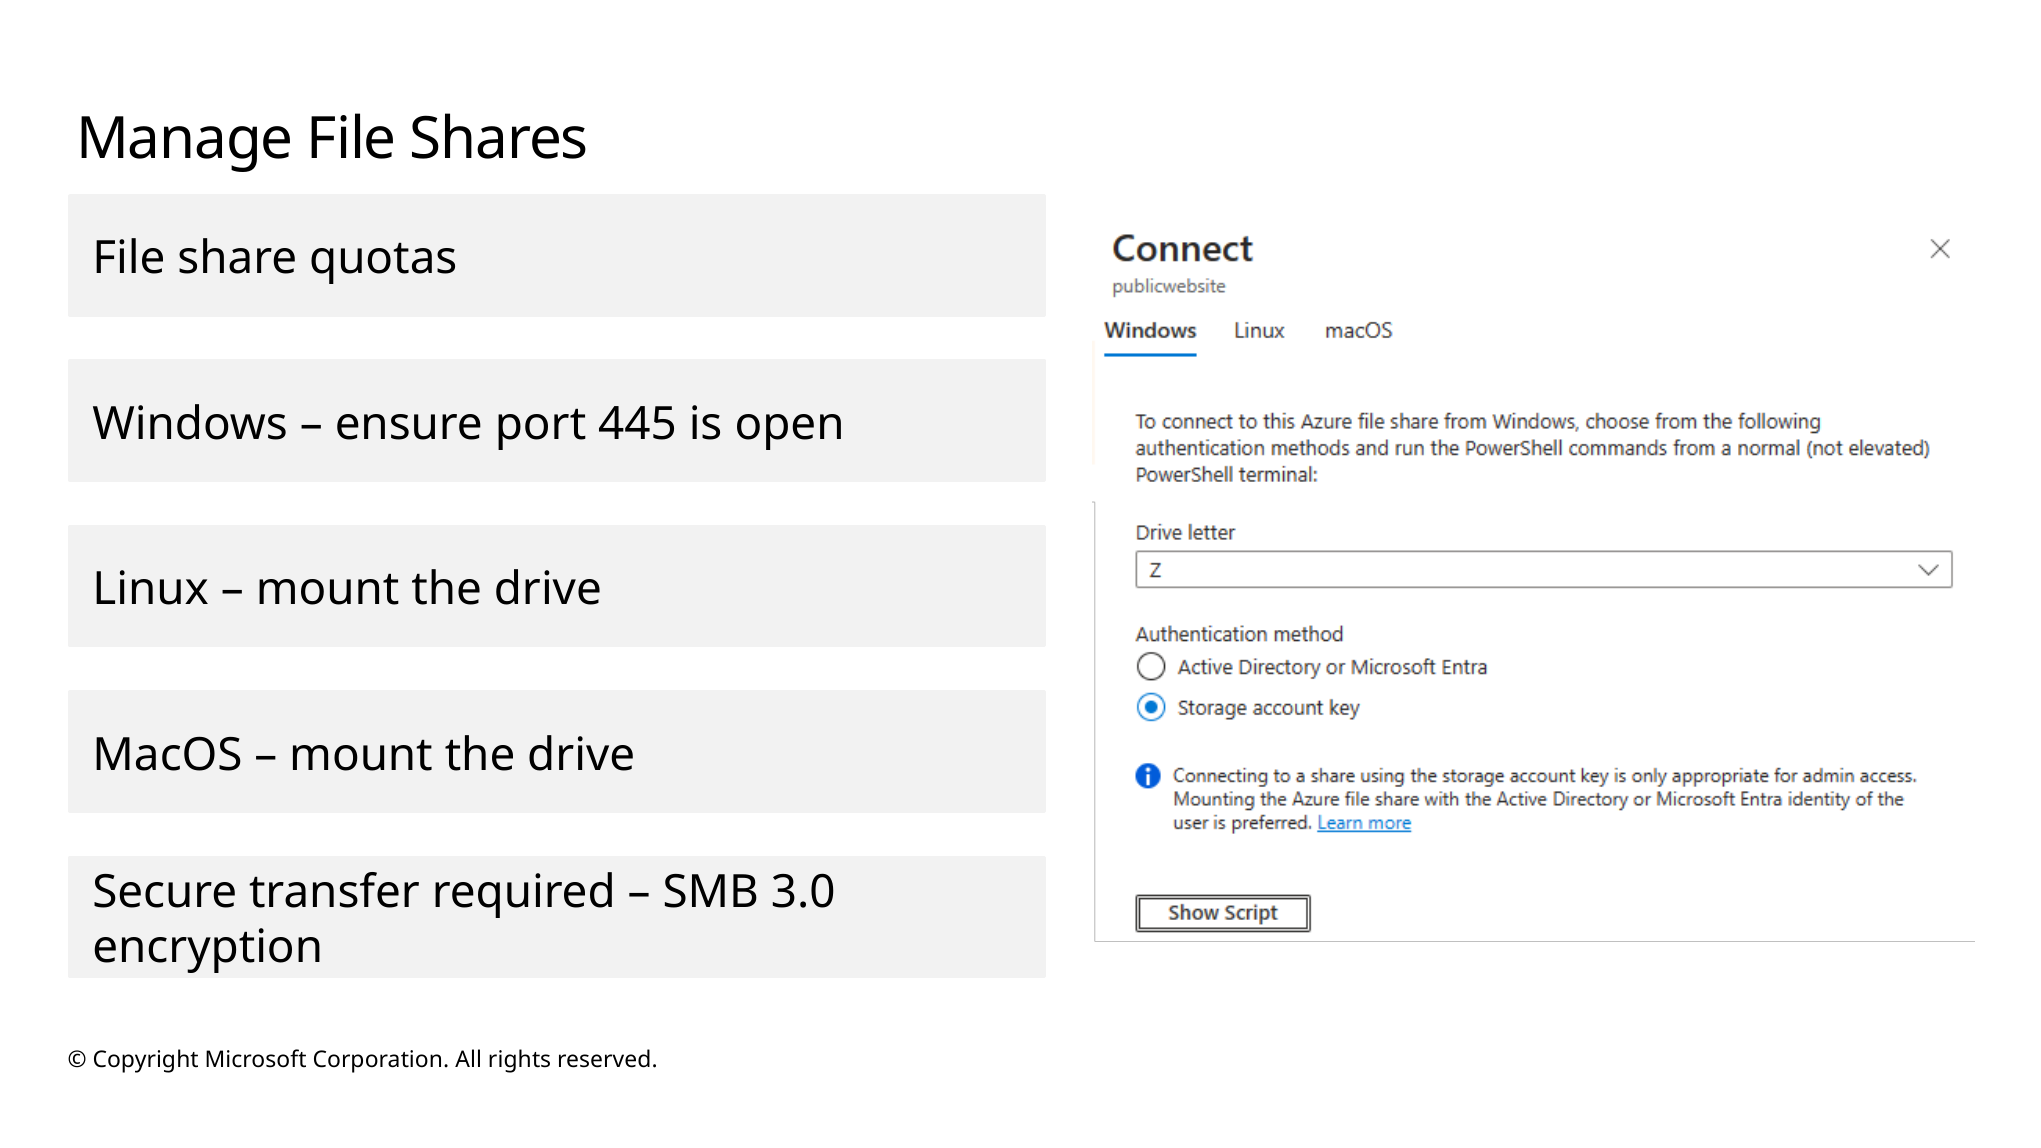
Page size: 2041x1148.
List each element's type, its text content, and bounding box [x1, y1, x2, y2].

text_box File share quotas [69, 195, 1045, 316]
picture [1092, 227, 1975, 945]
text_box Linux – mount the drive [69, 526, 1045, 646]
title Manage File Shares [76, 93, 1968, 230]
text_box Windows – ensure port 445 is open [69, 360, 1045, 481]
text_box MacOS – mount the drive [69, 691, 1045, 812]
text_box Secure transfer required – SMB 3.0 encryption [69, 857, 1045, 977]
